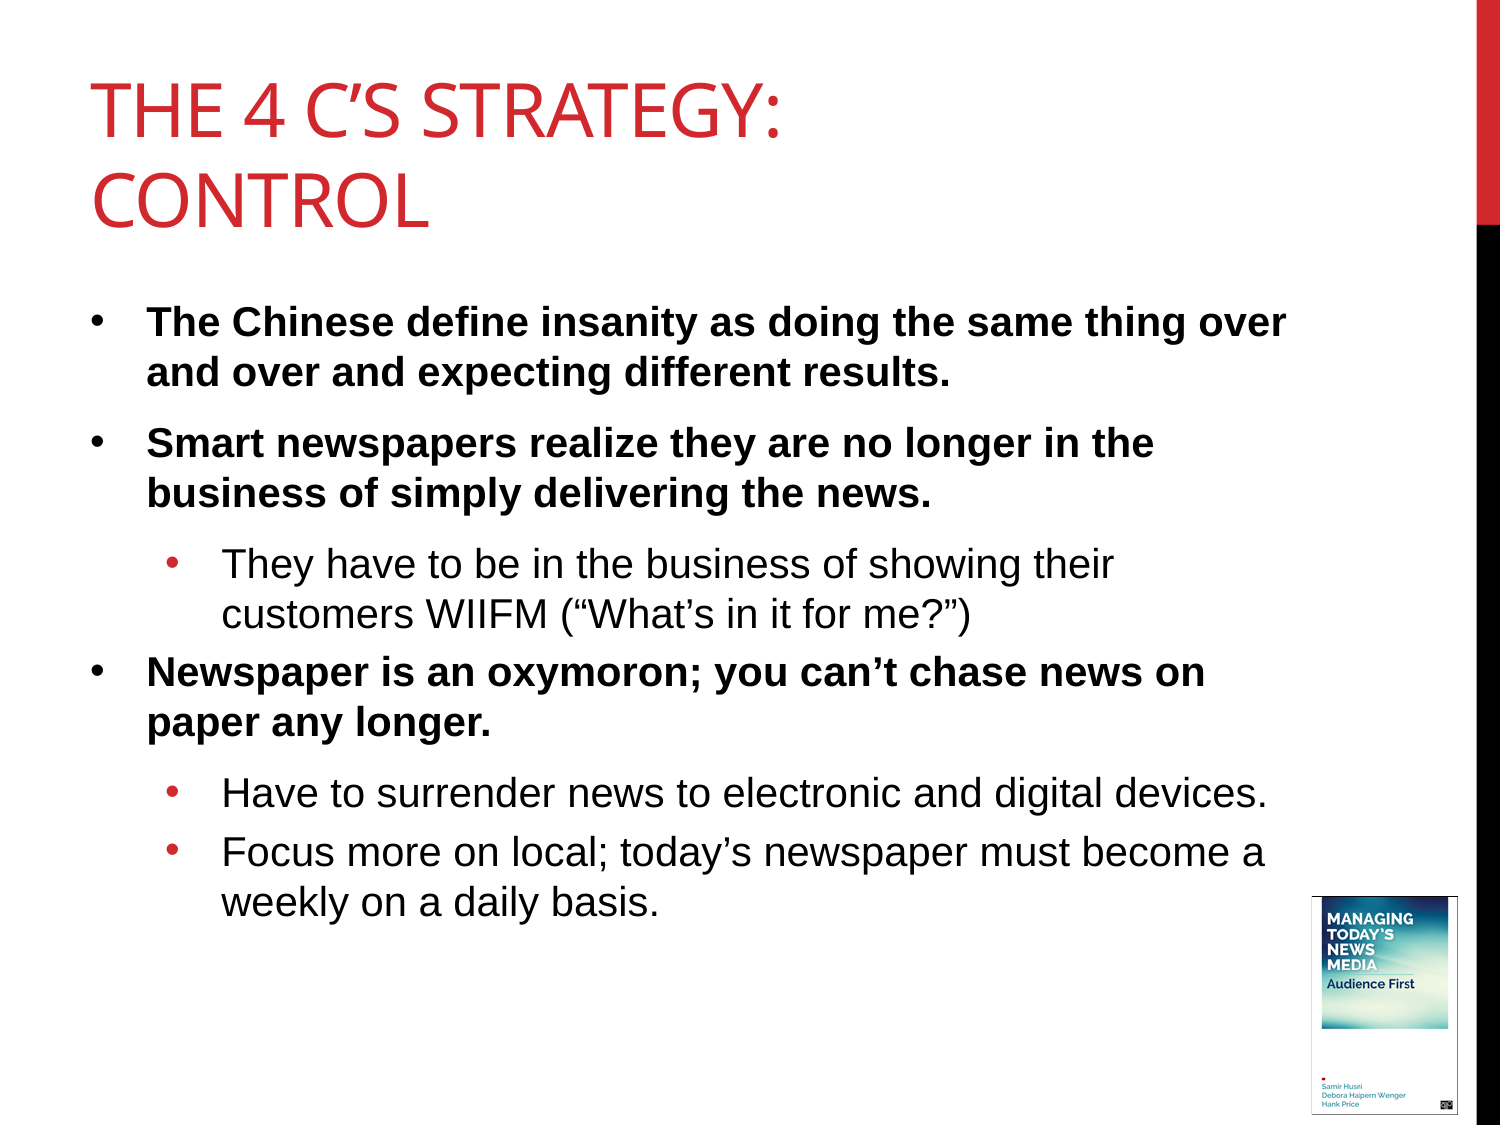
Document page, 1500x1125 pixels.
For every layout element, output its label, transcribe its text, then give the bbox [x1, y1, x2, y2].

list The Chinese define insanity as doing the same thing over and over and expecting different results. Smart newspapers realize they are no longer in the business of simply delivering the news. They have to be in the business of showing their customers WIIFM (“What’s in it for me?”) Newspaper is an oxymoron; you can’t chase news on paper any longer. Have to surrender news to electronic and digital devices. Focus more on local; today’s newspaper must become a weekly on a daily basis. [75, 287, 1325, 1005]
title The 4 C’s Strategy: Control [75, 25, 1025, 250]
picture [1311, 896, 1458, 1115]
